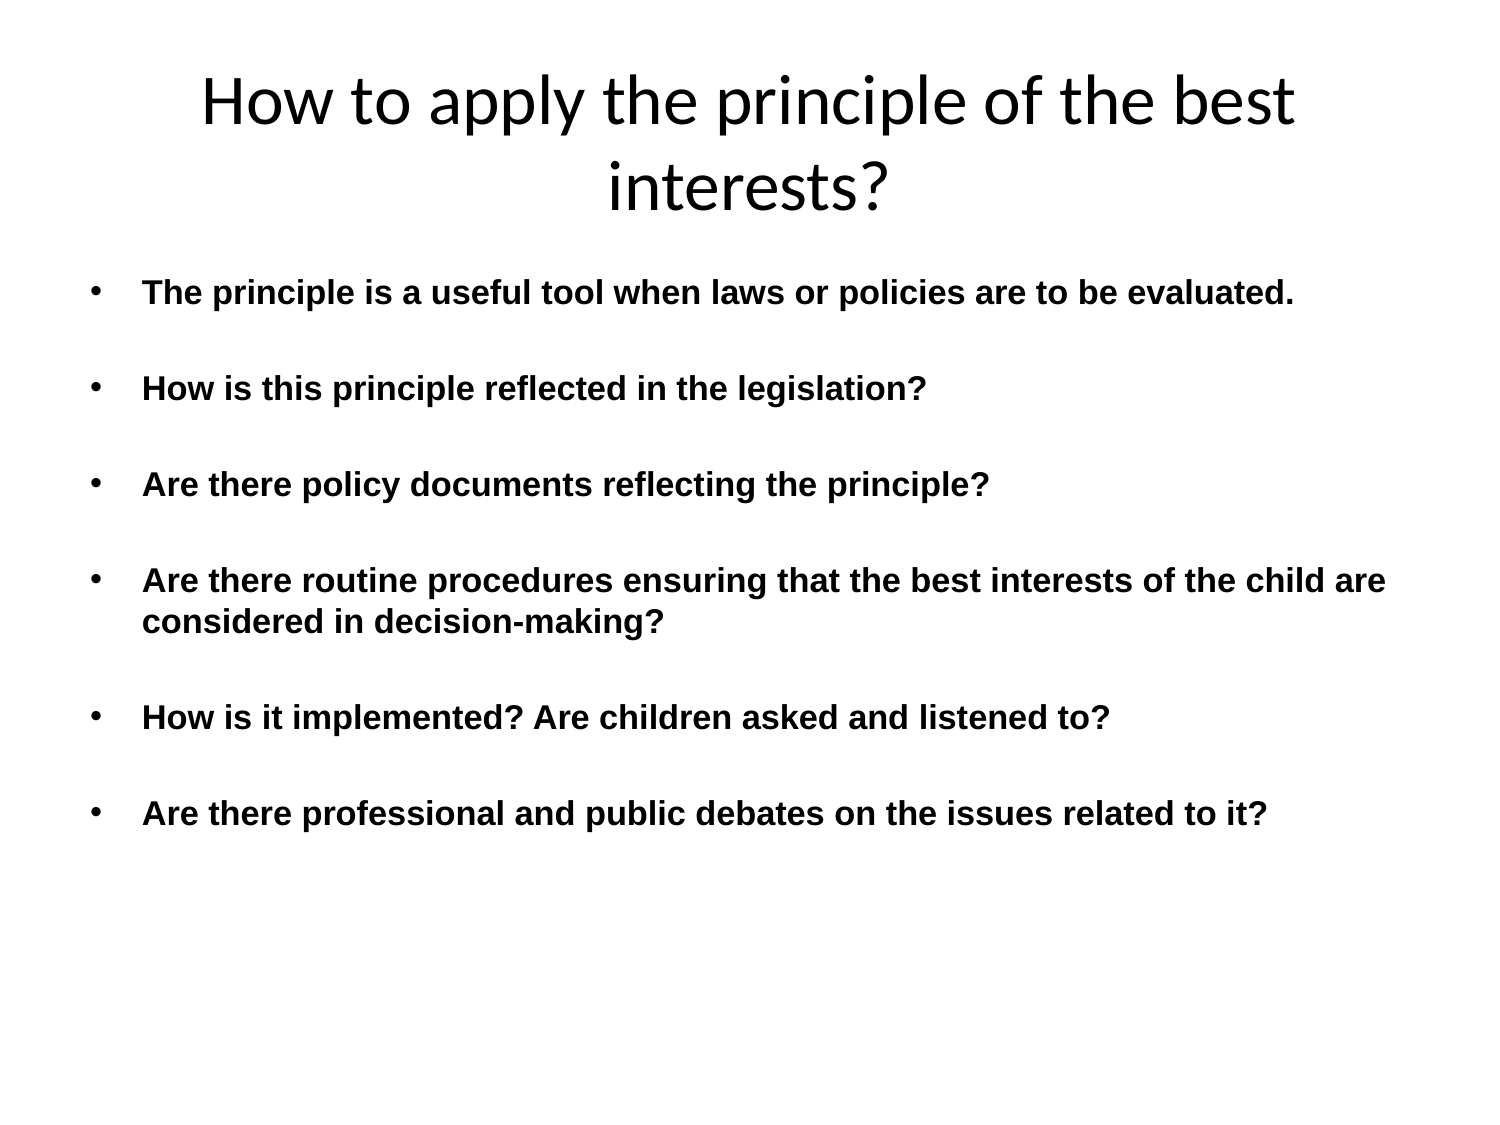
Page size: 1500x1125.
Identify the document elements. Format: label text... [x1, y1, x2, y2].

list The principle is a useful tool when laws or policies are to be evaluated. How is this principle reflected in the legislation? Are there policy documents reflecting the principle? Are there routine procedures ensuring that the best interests of the child are considered in decision-making? How is it implemented? Are children asked and listened to? Are there professional and public debates on the issues related to it? [75, 262, 1425, 1005]
title How to apply the principle of the best interests? [75, 45, 1425, 233]
